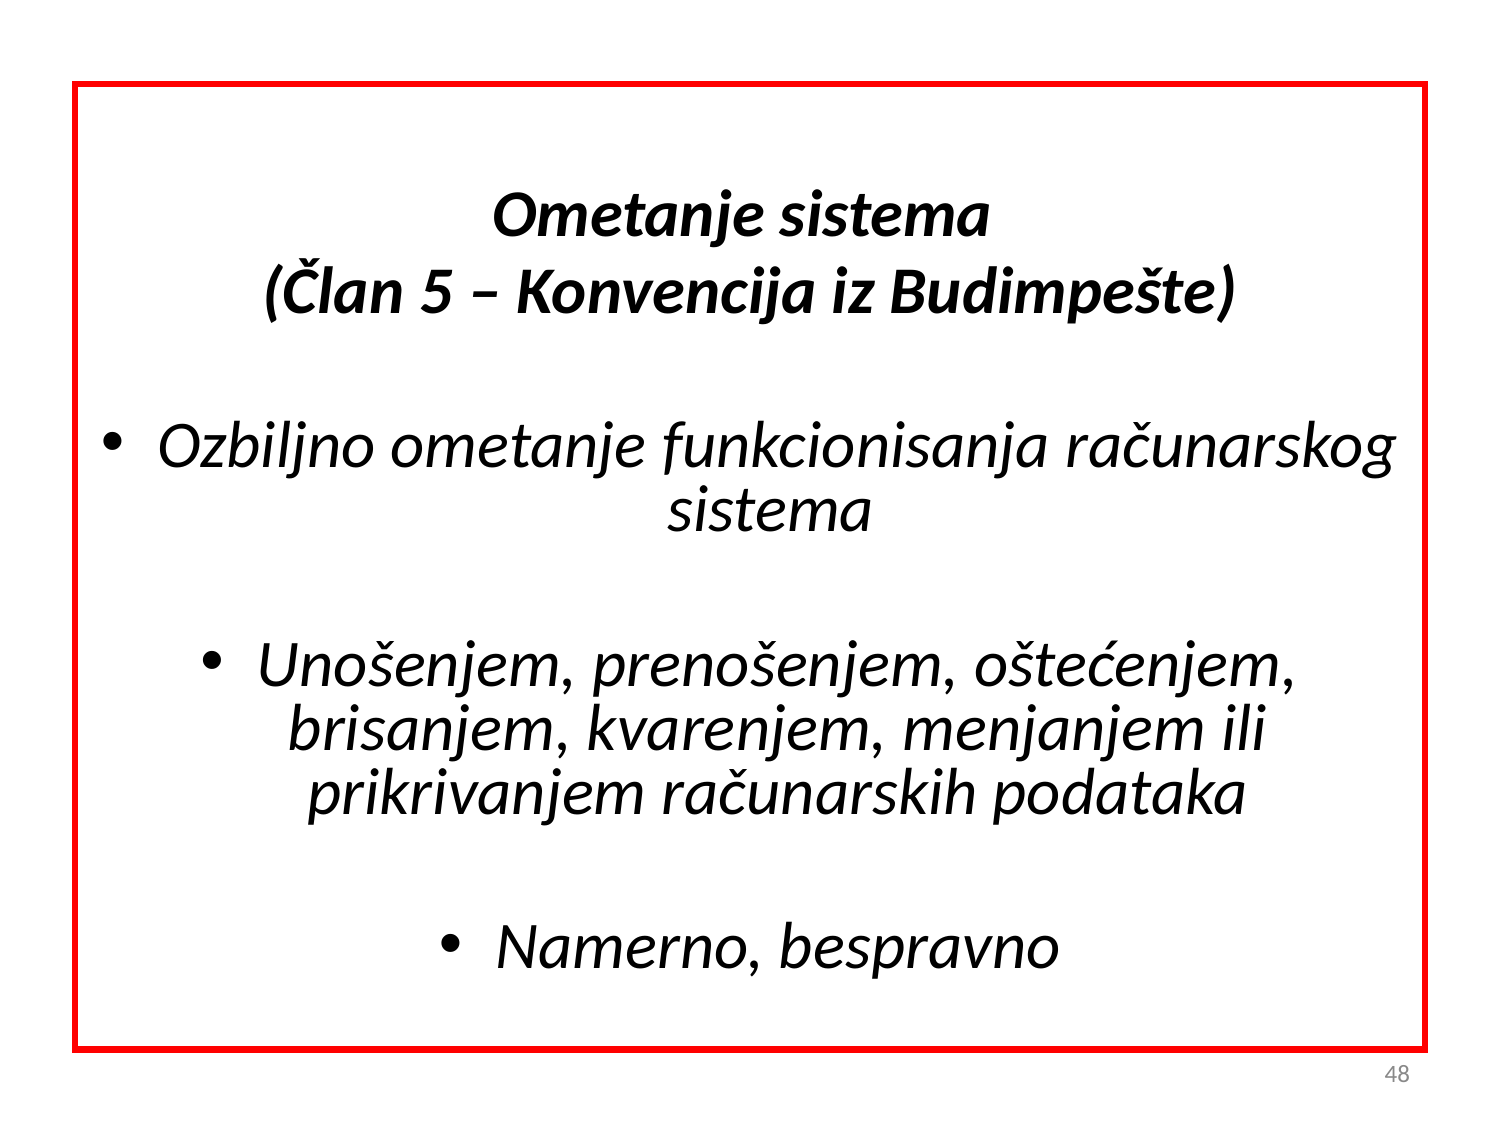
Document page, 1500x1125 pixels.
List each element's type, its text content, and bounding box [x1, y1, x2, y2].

slide_number 48 [1074, 1042, 1425, 1103]
list Ometanje sistema (Član 5 – Konvencija iz Budimpešte) Ozbiljno ometanje funkcionisanja računarskog sistema Unošenjem, prenošenjem, oštećenjem, brisanjem, kvarenjem, menjanjem ili prikrivanjem računarskih podataka Namerno, bespravno [74, 83, 1426, 1050]
